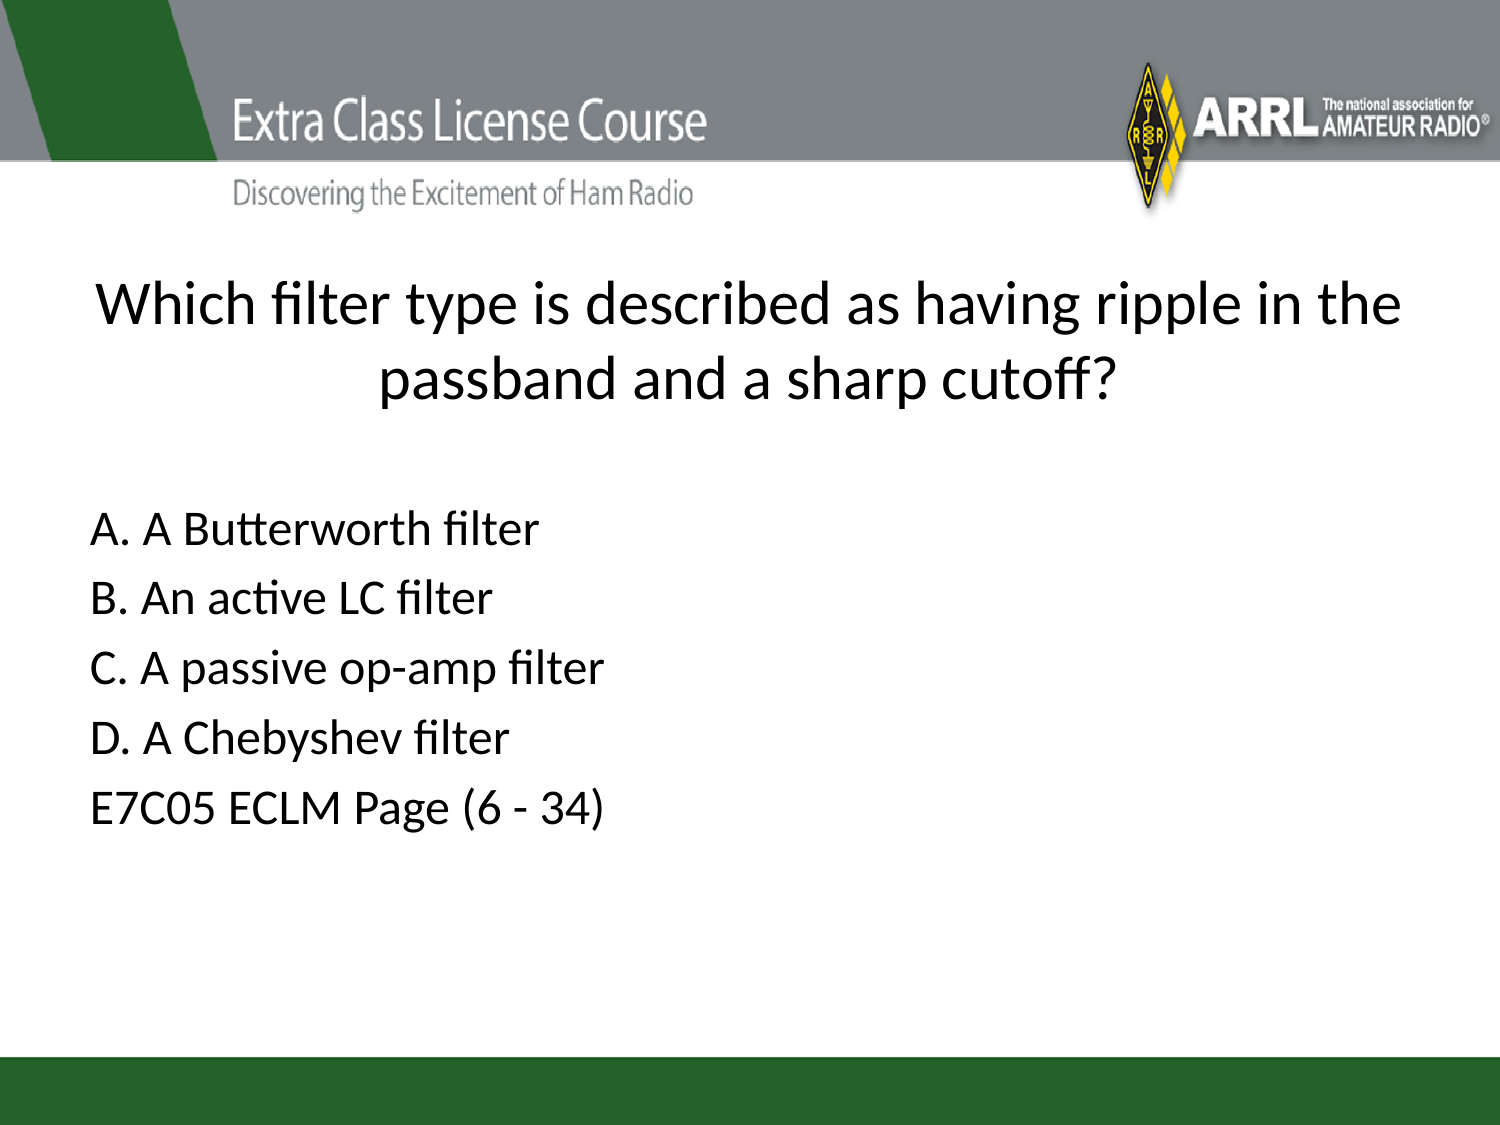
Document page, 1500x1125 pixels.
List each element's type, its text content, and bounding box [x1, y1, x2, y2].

picture [0, 0, 1500, 1125]
title Which filter type is described as having ripple in the passband and a sharp cutoff? [75, 254, 1425, 435]
list A. A Butterworth filter B. An active LC filter C. A passive op-amp filter D. A Chebyshev filter E7C05 ECLM Page (6 - 34) [75, 487, 1425, 1005]
